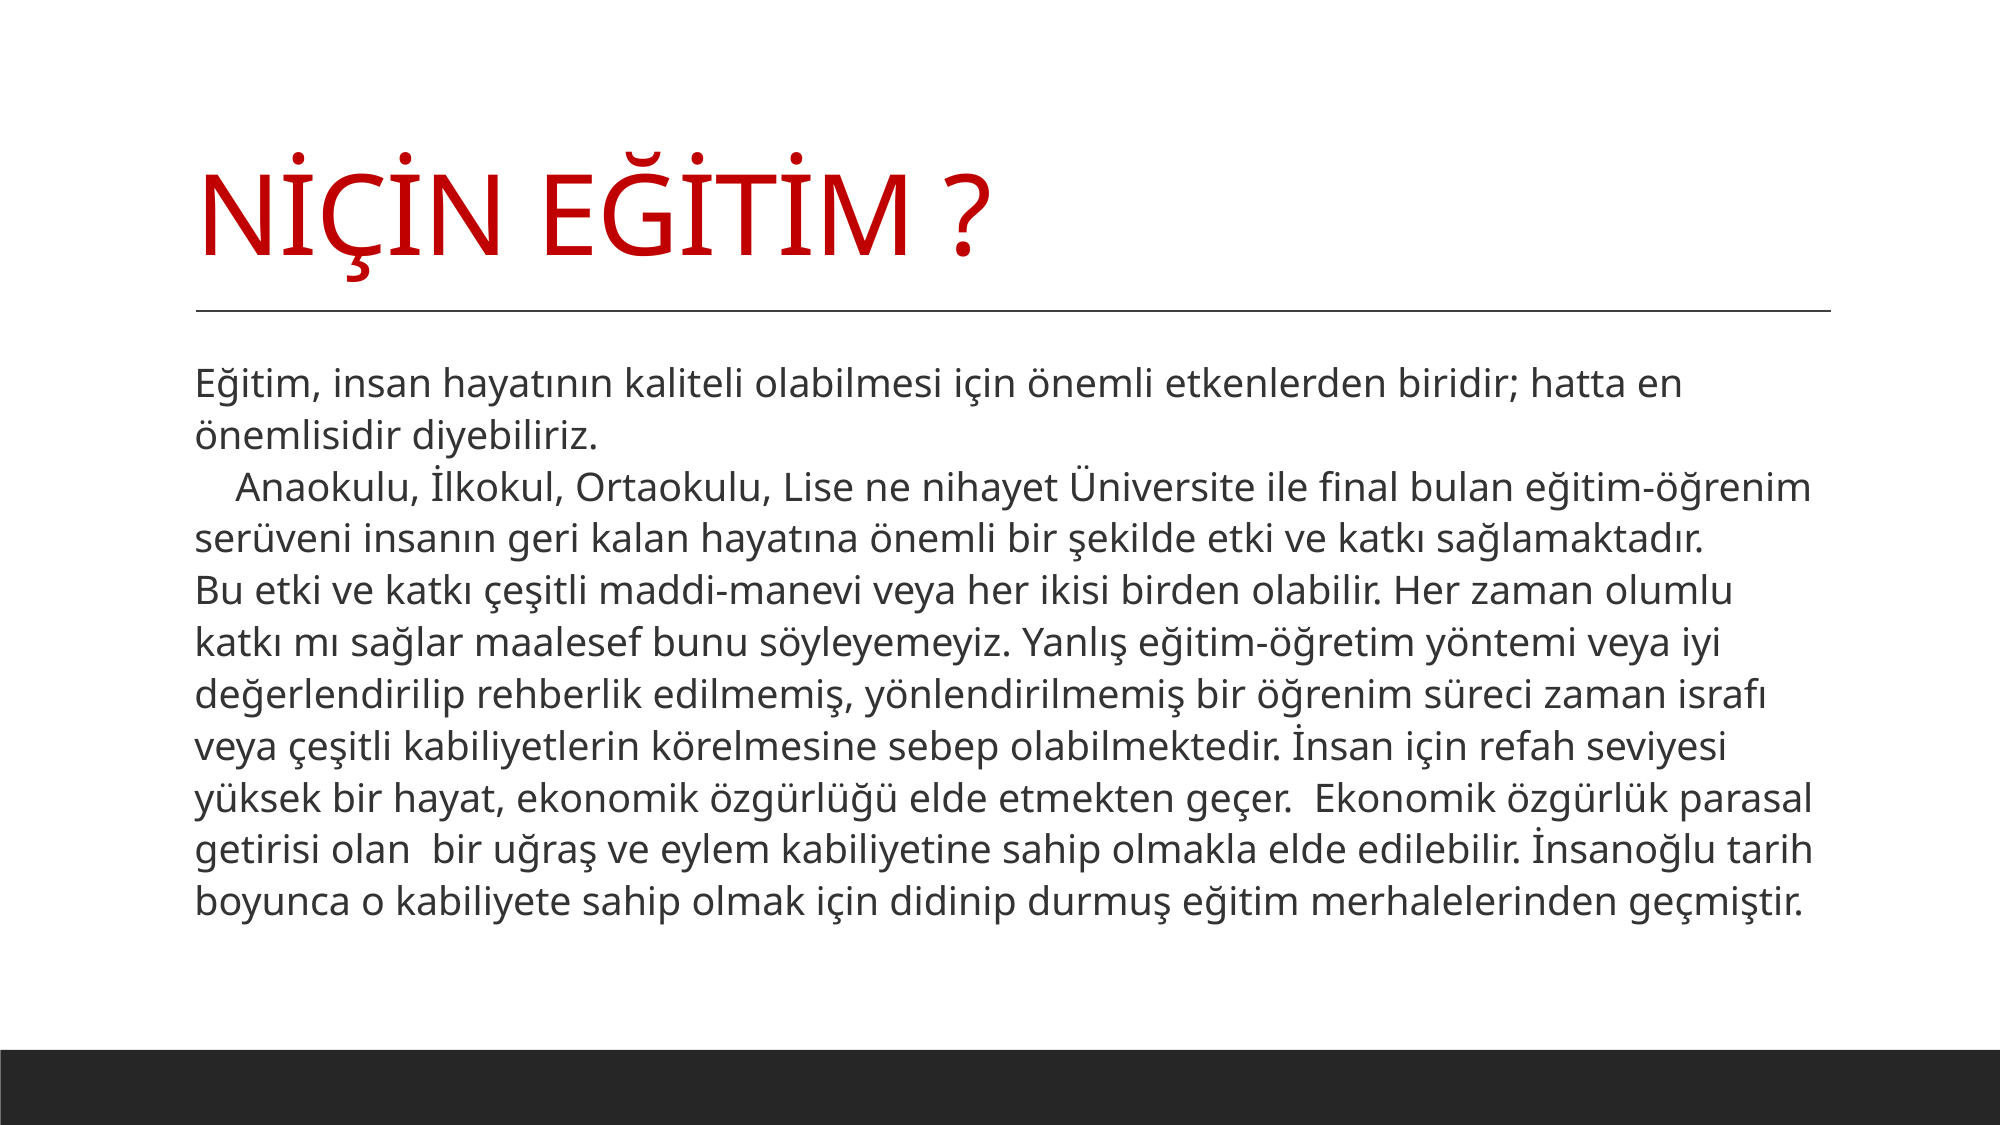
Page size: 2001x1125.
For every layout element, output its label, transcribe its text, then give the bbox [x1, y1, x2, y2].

list Eğitim, insan hayatının kaliteli olabilmesi için önemli etkenlerden biridir; hatta en önemlisidir diyebiliriz. Anaokulu, İlkokul, Ortaokulu, Lise ne nihayet Üniversite ile final bulan eğitim-öğrenim serüveni insanın geri kalan hayatına önemli bir şekilde etki ve katkı sağlamaktadır. Bu etki ve katkı çeşitli maddi-manevi veya her ikisi birden olabilir. Her zaman olumlu katkı mı sağlar maalesef bunu söyleyemeyiz. Yanlış eğitim-öğretim yöntemi veya iyi değerlendirilip rehberlik edilmemiş, yönlendirilmemiş bir öğrenim süreci zaman israfı veya çeşitli kabiliyetlerin körelmesine sebep olabilmektedir. İnsan için refah seviyesi yüksek bir hayat, ekonomik özgürlüğü elde etmekten geçer. Ekonomik özgürlük parasal getirisi olan bir uğraş ve eylem kabiliyetine sahip olmakla elde edilebilir. İnsanoğlu tarih boyunca o kabiliyete sahip olmak için didinip durmuş eğitim merhalelerinden geçmiştir. [180, 345, 1830, 963]
title NİÇİN EĞİTİM ? [180, 47, 1830, 285]
